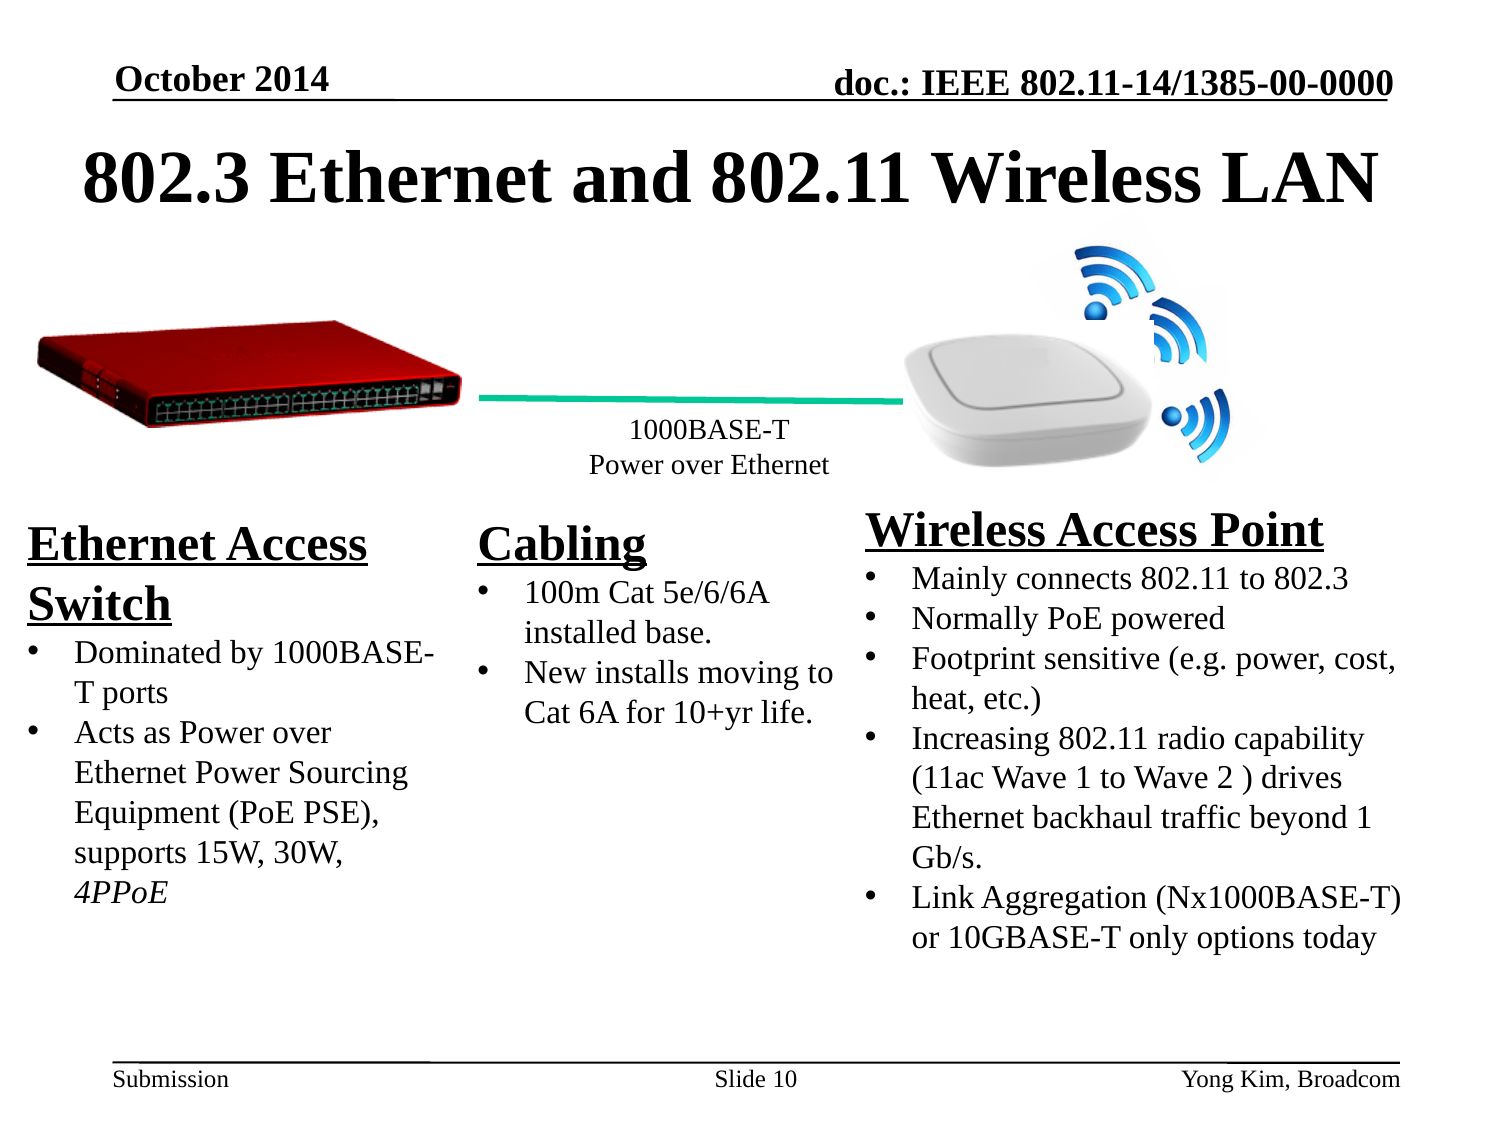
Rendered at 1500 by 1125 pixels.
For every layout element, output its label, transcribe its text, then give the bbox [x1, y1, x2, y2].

picture [903, 216, 1267, 484]
title 802.3 Ethernet and 802.11 Wireless LAN [37, 112, 1426, 233]
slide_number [114, 54, 423, 100]
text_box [478, 397, 898, 402]
slide_number Slide 10 [712, 1061, 800, 1123]
text_box Cabling 100m Cat 5e/6/6A installed base. New installs moving to Cat 6A for 10+yr life. [462, 502, 849, 798]
text_box Ethernet Access Switch Dominated by 1000BASE‐T ports Acts as Power over Ethernet Power Sourcing Equipment (PoE PSE), supports 15W, 30W, 4PPoE [12, 502, 454, 918]
text_box Wireless Access Point Mainly connects 802.11 to 802.3 Normally PoE powered Footprint sensitive (e.g. power, cost, heat, etc.) Increasing 802.11 radio capability (11ac Wave 1 to Wave 2 ) drives Ethernet backhaul traffic beyond 1 Gb/s. Link Aggregation (Nx1000BASE-T) or 10GBASE-T only options today [849, 488, 1425, 963]
picture [37, 319, 462, 428]
text_box 1000BASE-T Power over Ethernet [574, 410, 845, 488]
footer Yong Kim, Broadcom [878, 1061, 1402, 1093]
